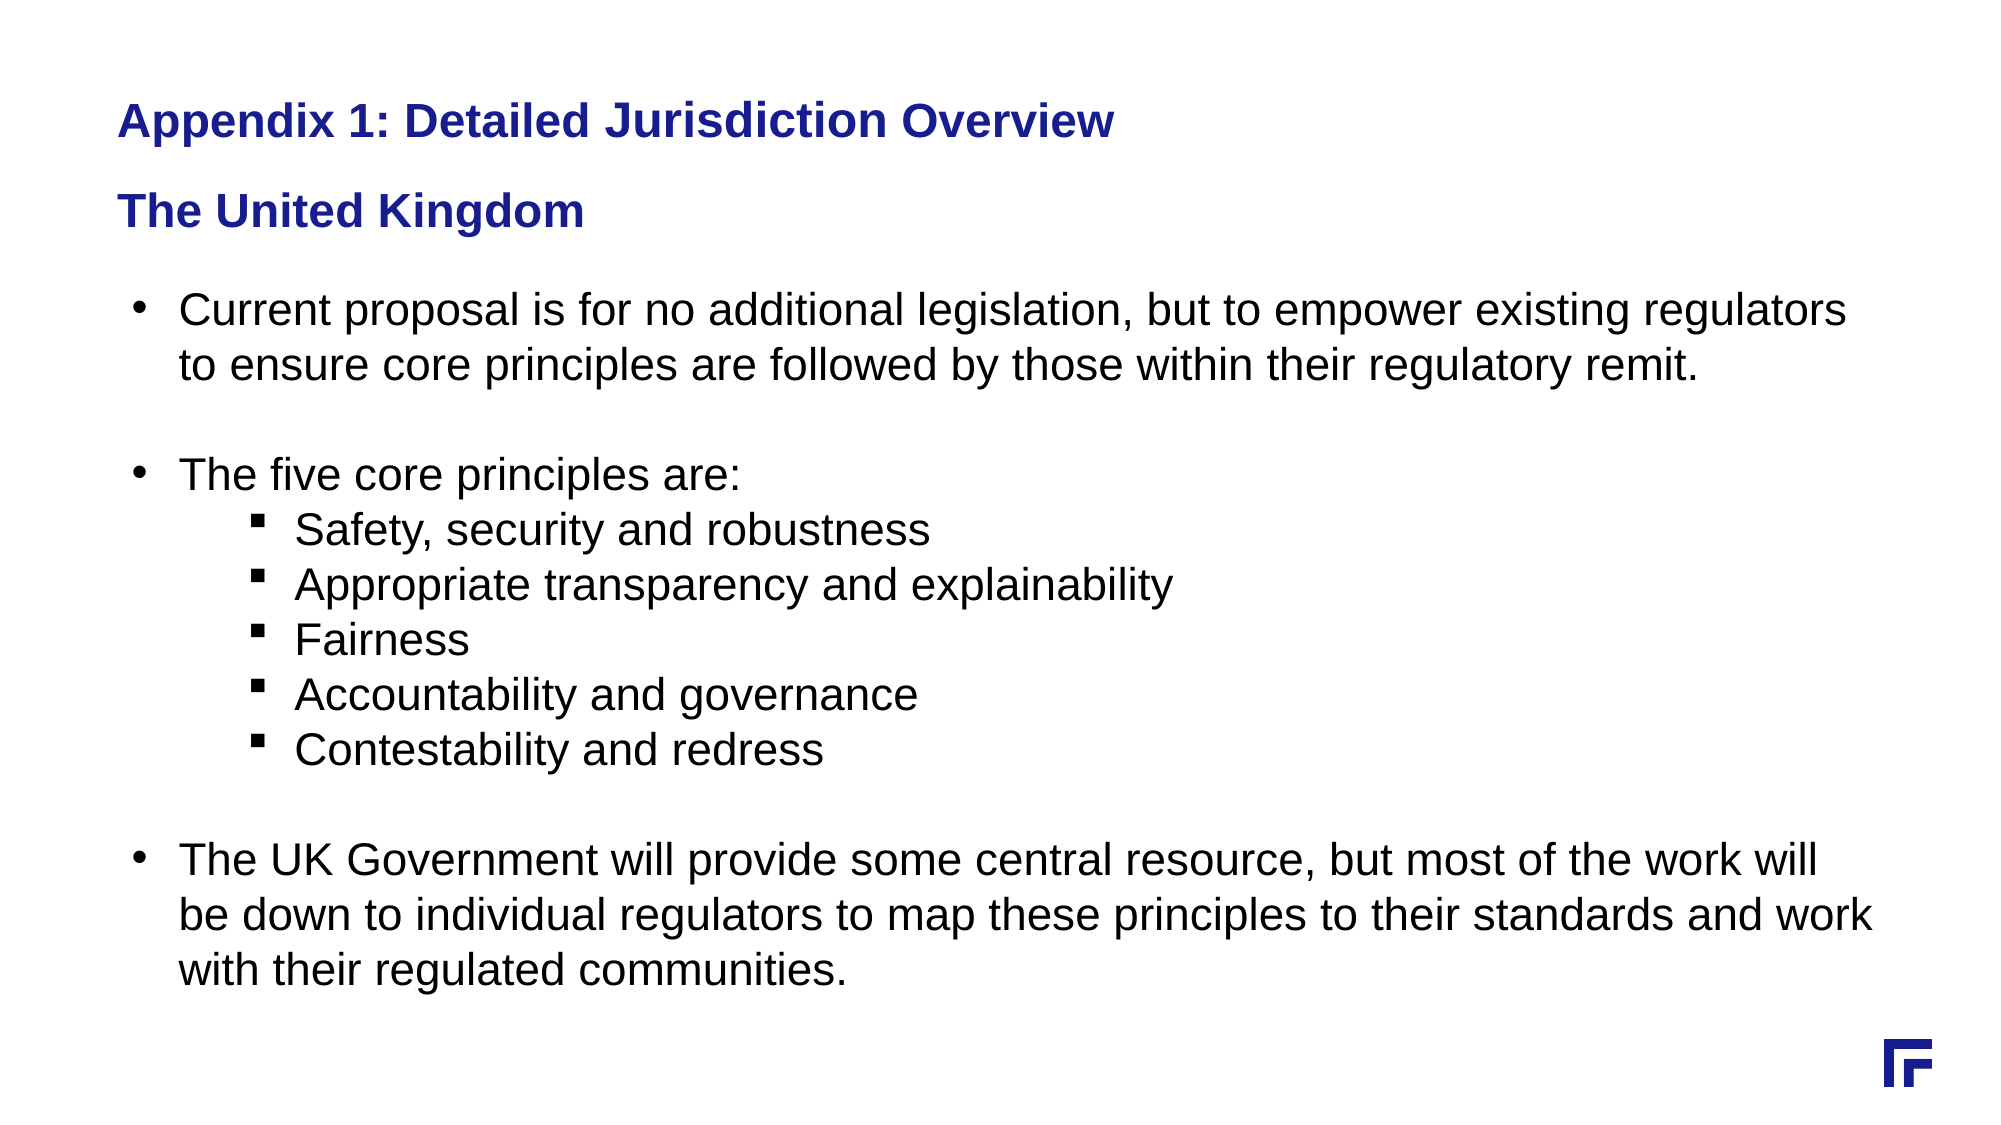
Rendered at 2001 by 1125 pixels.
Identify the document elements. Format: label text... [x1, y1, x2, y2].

text_box Appendix 1: Detailed Jurisdiction Overview [116, 87, 1325, 273]
picture [1884, 1039, 1932, 1087]
text_box Current proposal is for no additional legislation, but to empower existing regulators to ensure core principles are followed by those within their regulatory remit. The five core principles are: Safety, security and robustness Appropriate transparency and explainability Fairness Accountability and governance Contestability and redress The UK Government will provide some central resource, but most of the work will be down to individual regulators to map these principles to their standards and work with their regulated communities. [116, 272, 1892, 1002]
